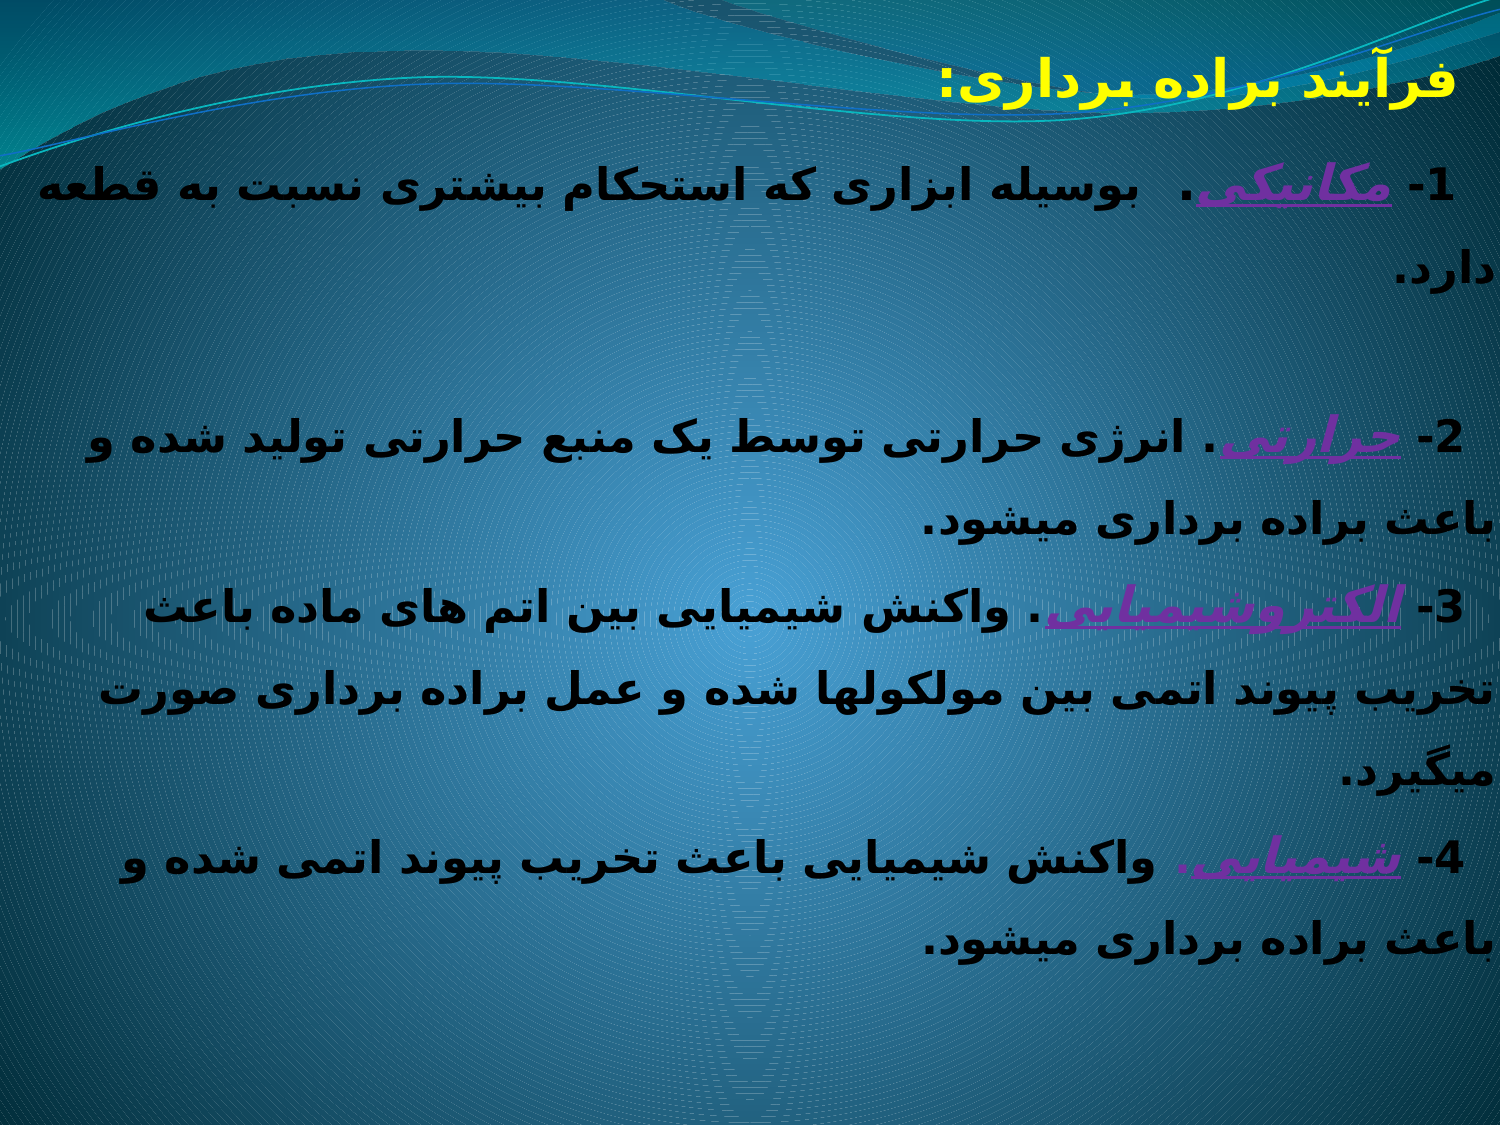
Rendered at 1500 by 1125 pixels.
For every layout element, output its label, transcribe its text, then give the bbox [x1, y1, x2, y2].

title فرآيند براده برداری: 1- مکانیکی. بوسیله ابزاری که استحکام بیشتری نسبت به قطعه دارد. 2- حرارتی. انرژی حرارتی توسط یک منبع حرارتی تولید شده و باعث براده برداری میشود. 3- الکتروشیمیایی. واکنش شیمیایی بین اتم های ماده باعث تخریب پیوند اتمی بین مولکولها شده و عمل براده برداری صورت میگیرد. 4- شیمیایی. واکنش شیمیایی باعث تخریب پیوند اتمی شده و باعث براده برداری میشود. [0, 0, 1500, 1125]
